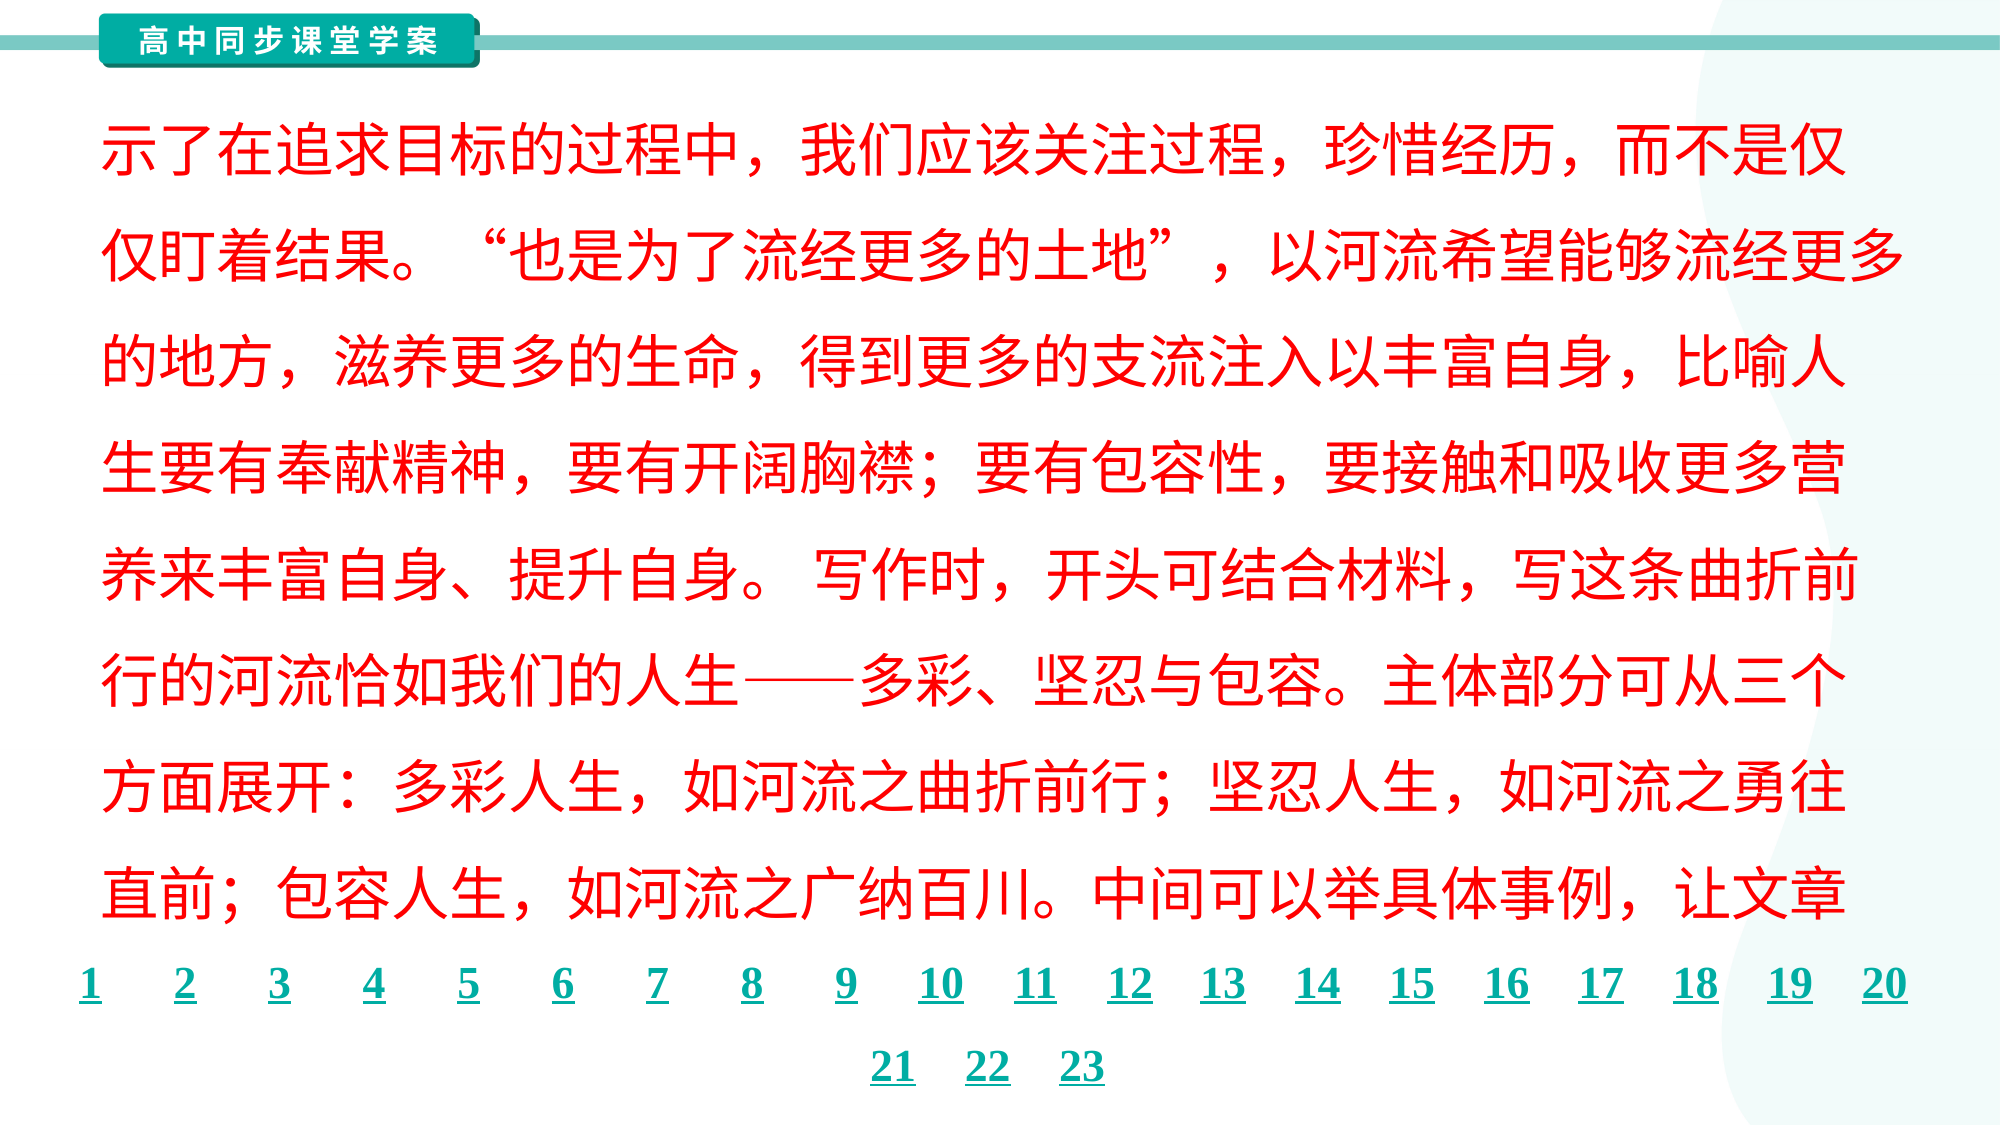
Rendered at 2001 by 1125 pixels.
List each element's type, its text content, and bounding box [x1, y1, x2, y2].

text_box 示了在追求目标的过程中，我们应该关注过程，珍惜经历，而不是仅 仅盯着结果。“也是为了流经更多的土地”，以河流希望能够流经更多 的地方，滋养更多的生命，得到更多的支流注入以丰富自身，比喻人 生要有奉献精神，要有开阔胸襟；要有包容性，要接触和吸收更多营 养来丰富自身、提升自身。 写作时，开头可结合材料，写这条曲折前 行的河流恰如我们的人生——多彩、坚忍与包容。主体部分可从三个 方面展开：多彩人生，如河流之曲折前行；坚忍人生，如河流之勇往 直前；包容人生，如河流之广纳百川。中间可以举具体事例，让文章 [100, 76, 1899, 927]
picture [0, 0, 2000, 1125]
